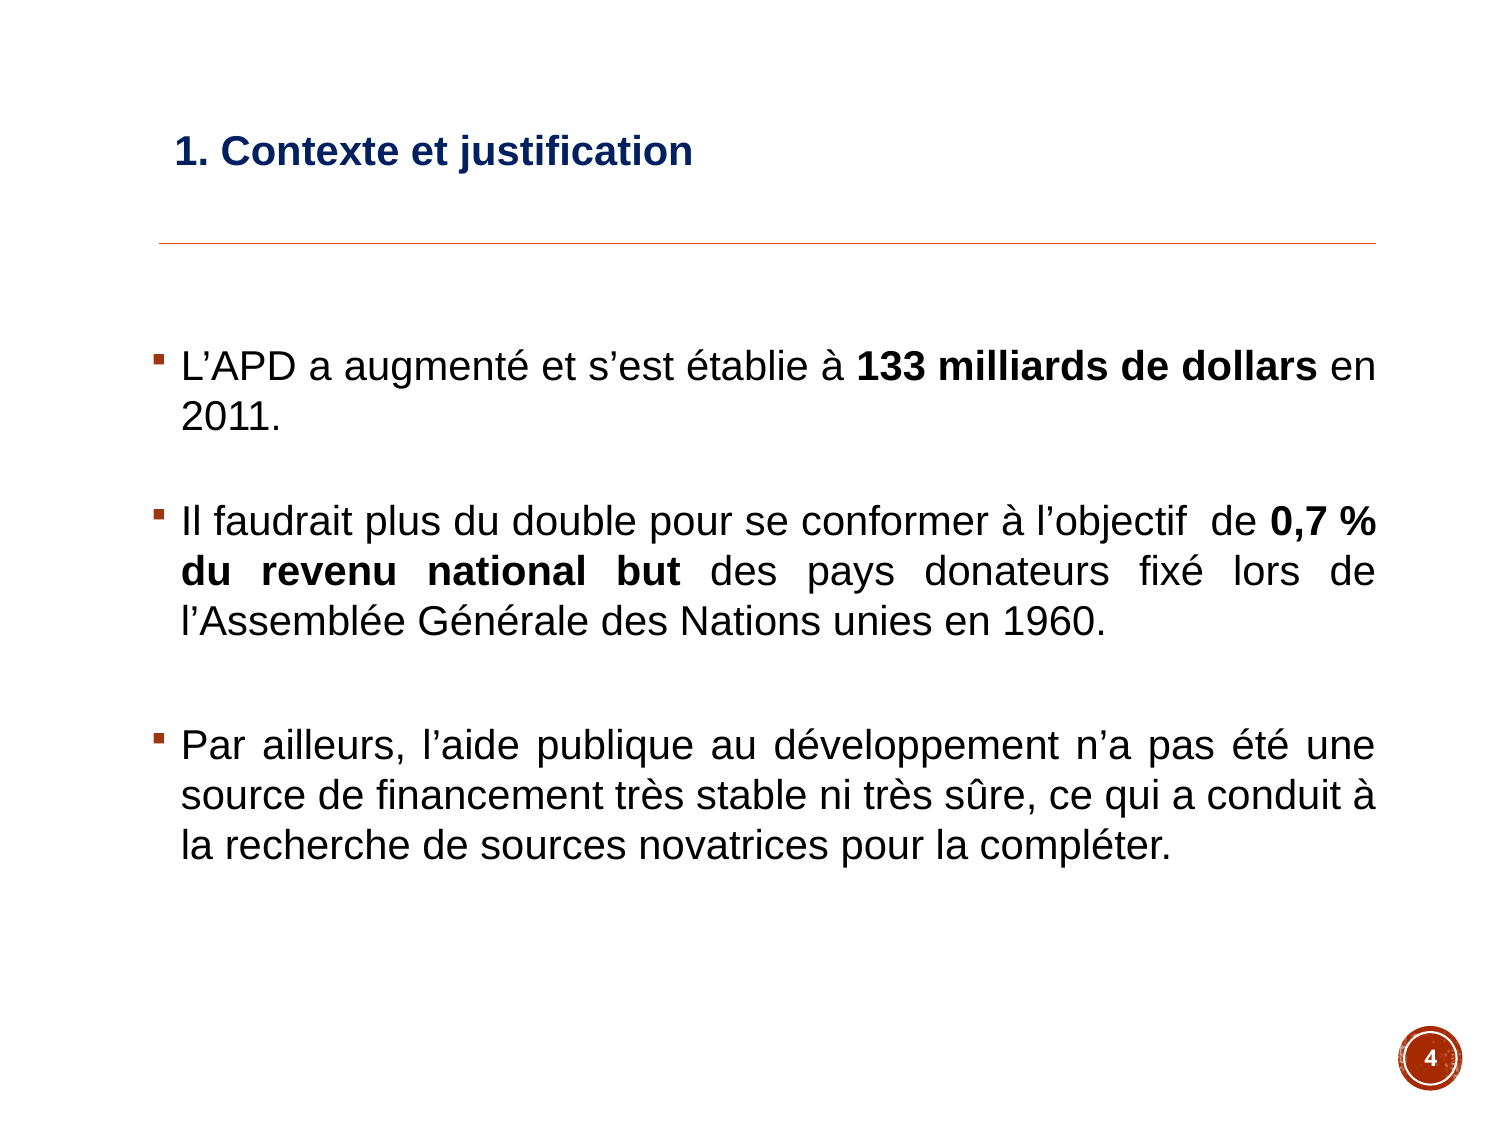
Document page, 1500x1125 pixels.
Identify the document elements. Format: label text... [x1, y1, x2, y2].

slide_number 4 [1391, 1028, 1471, 1089]
list L’APD a augmenté et s’est établie à 133 milliards de dollars en 2011. Il faudrait plus du double pour se conformer à l’objectif de 0,7 % du revenu national but des pays donateurs fixé lors de l’Assemblée Générale des Nations unies en 1960. Par ailleurs, l’aide publique au développement n’a pas été une source de financement très stable ni très sûre, ce qui a conduit à la recherche de sources novatrices pour la compléter. [135, 331, 1392, 953]
title 1. Contexte et justification [159, 101, 1376, 207]
